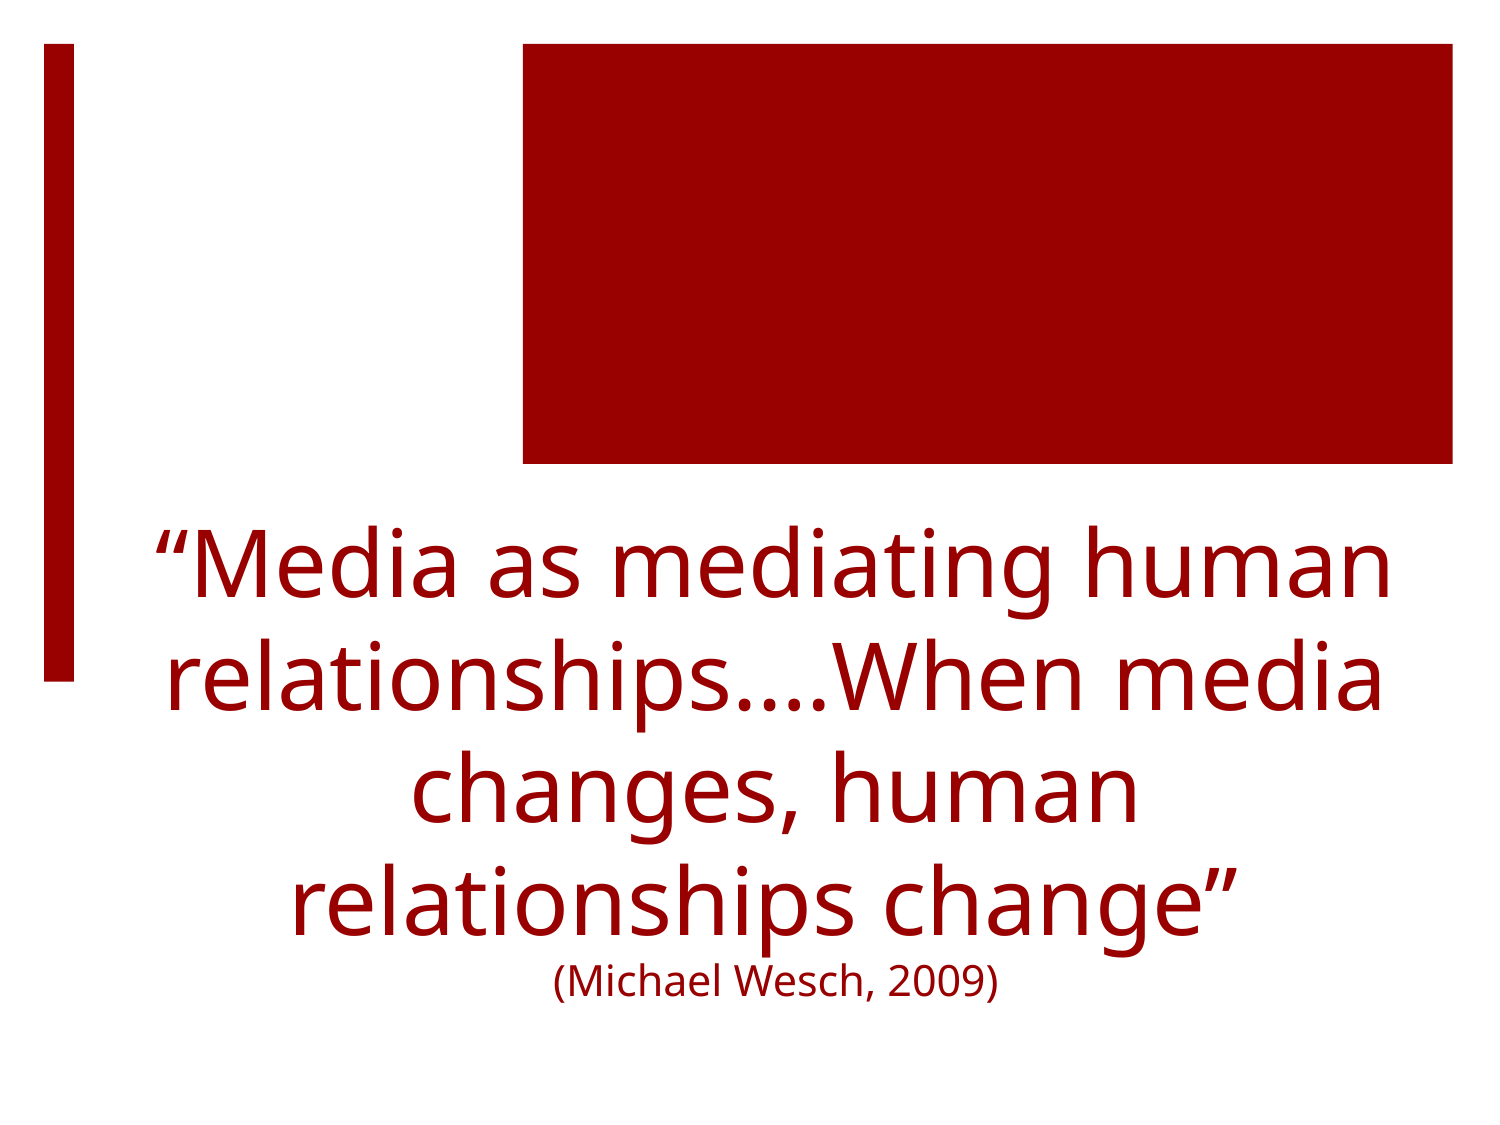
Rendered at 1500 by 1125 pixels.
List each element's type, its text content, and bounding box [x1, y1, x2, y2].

title “Media as mediating human relationships.…When media changes, human relationships change” (Michael Wesch, 2009) [131, 490, 1421, 1013]
